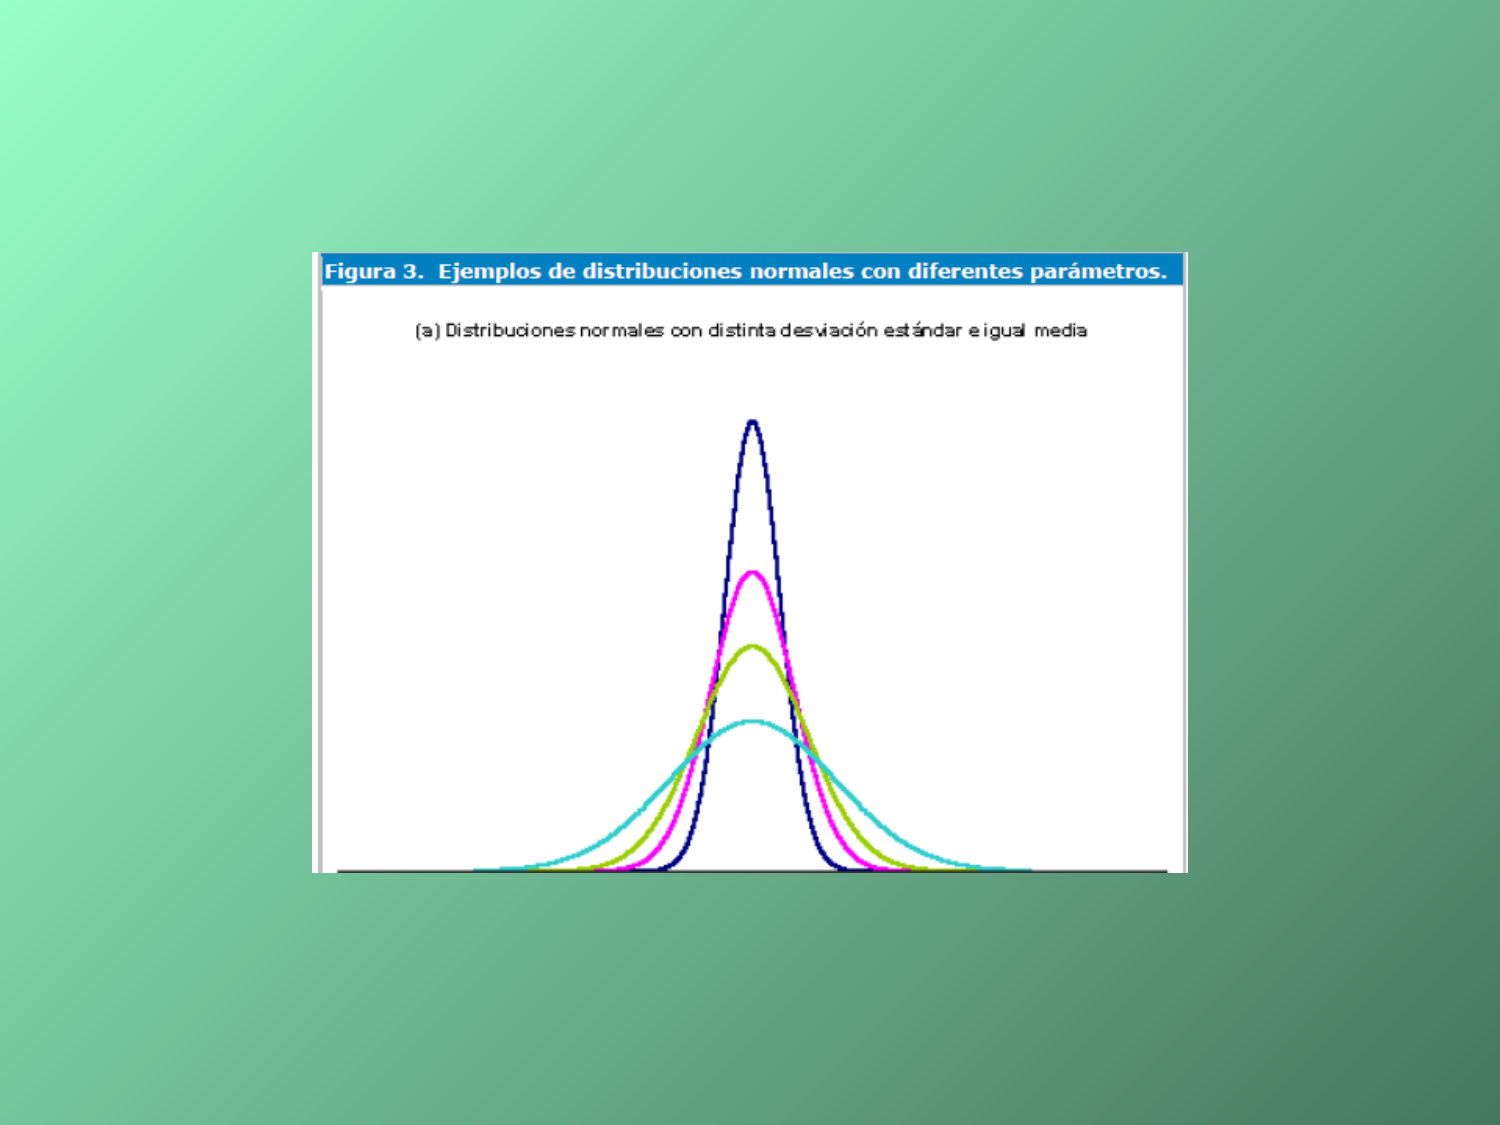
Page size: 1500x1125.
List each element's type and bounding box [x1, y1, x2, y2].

picture [312, 252, 1188, 873]
